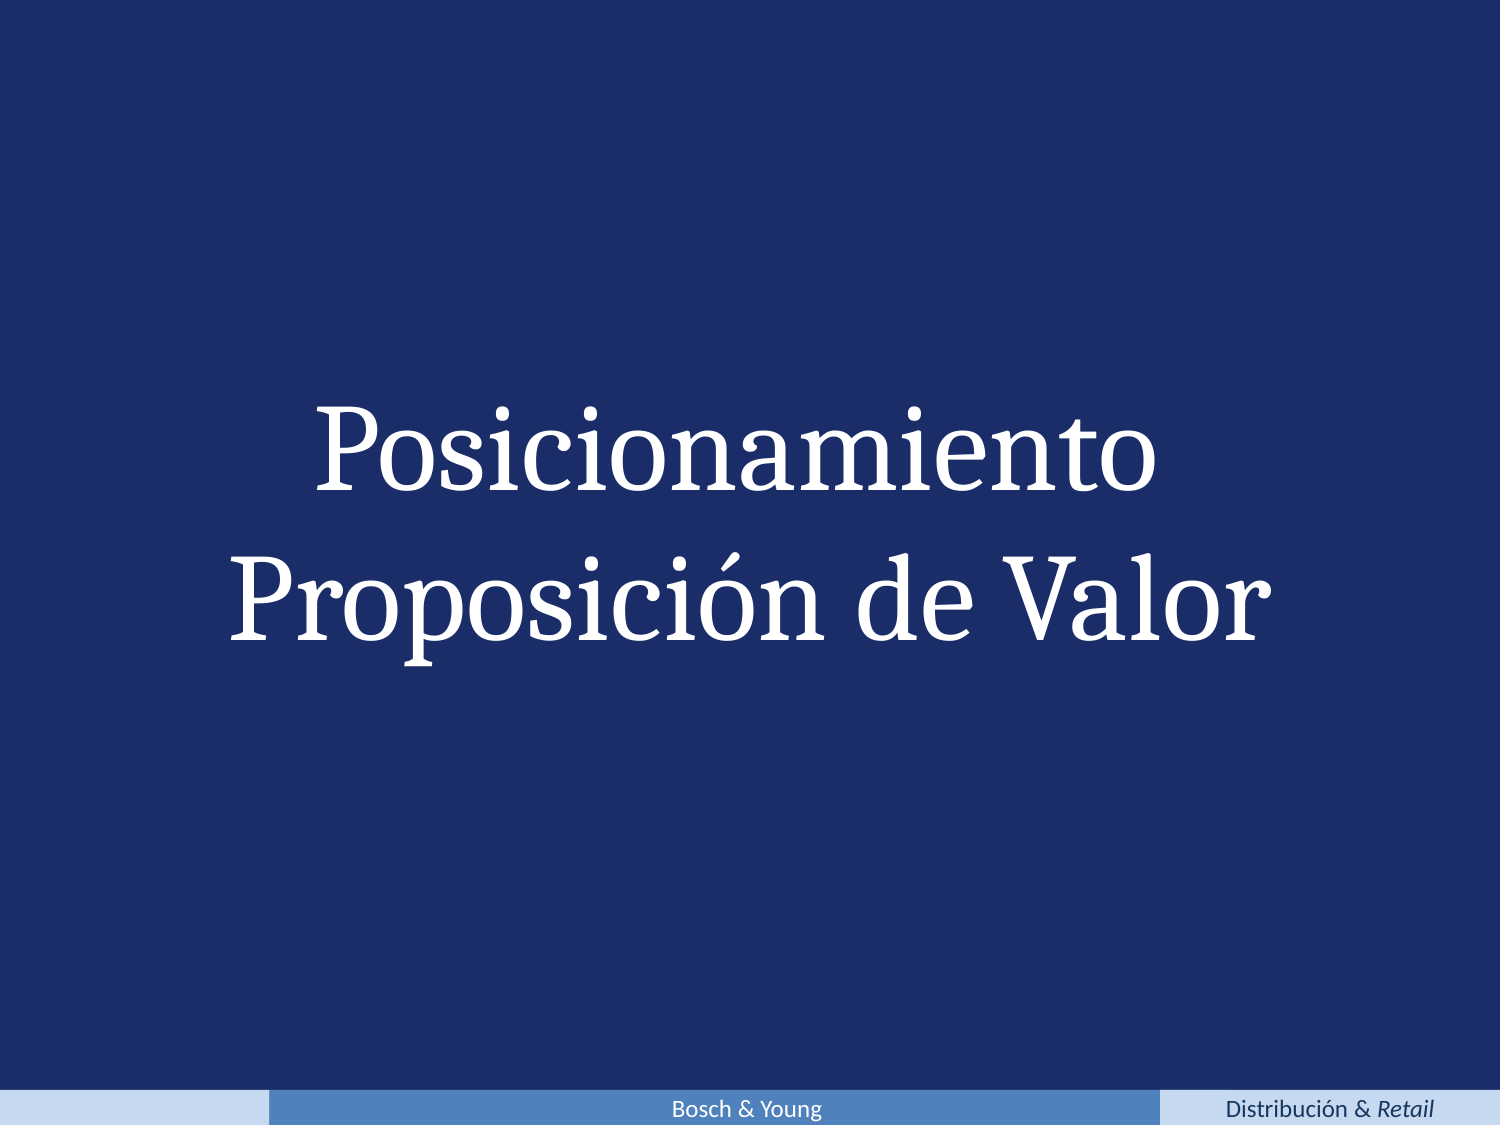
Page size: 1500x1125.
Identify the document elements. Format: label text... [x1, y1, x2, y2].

text_box Posicionamiento Proposición de Valor [0, 349, 1500, 682]
text_box Distribución & Retail [1158, 1088, 1500, 1125]
text_box [0, 1088, 272, 1125]
text_box Bosch & Young [272, 1088, 1158, 1125]
